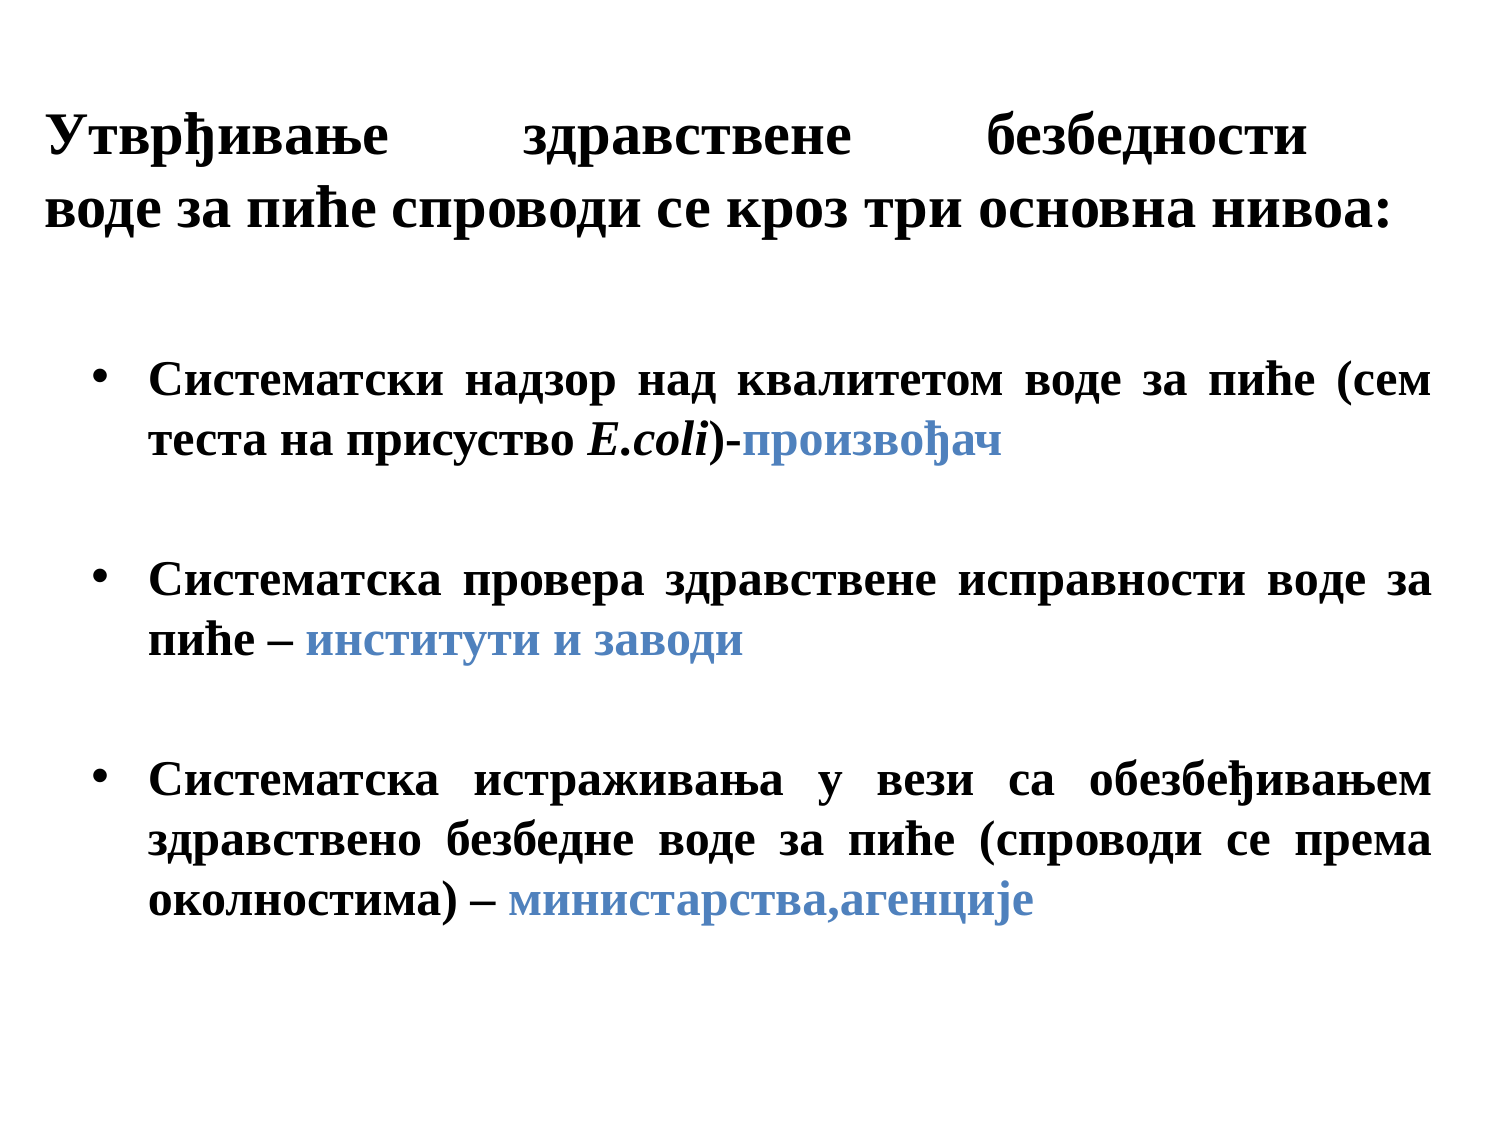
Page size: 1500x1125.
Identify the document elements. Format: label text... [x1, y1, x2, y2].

text_box Утврђивање здравствене безбедности воде за пиће спроводи се кроз три основна нивоа: [29, 89, 1459, 244]
text_box Систематски надзор над квалитетом воде за пиће (сем теста на присуство E.coli)-произвoђач Системaтскa провера здрaвствeнe исправности вoдe зa пићe – институти и заводи Систематска истраживања у вези сa обeзбeђивaњeм здравствено безбедне воде зa пићe (спроводи се према околностима) – министарства,агенције [76, 338, 1447, 1047]
